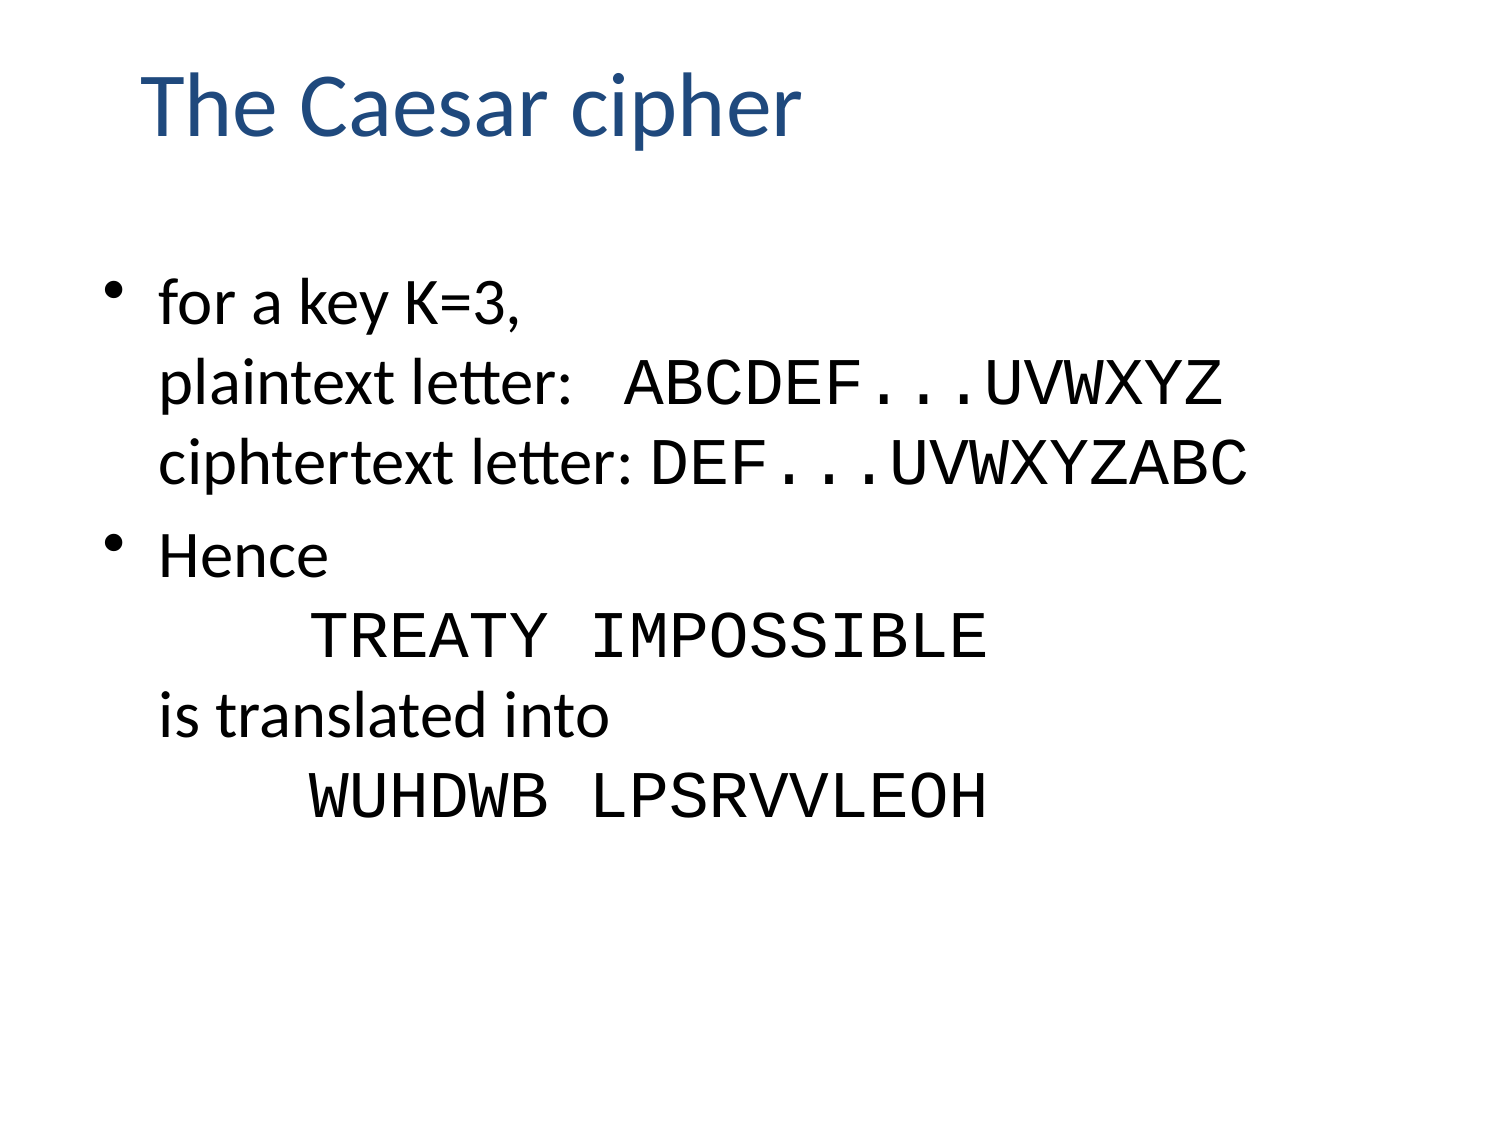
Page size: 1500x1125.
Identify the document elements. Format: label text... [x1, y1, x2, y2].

text_box The Caesar cipher [124, 24, 1370, 163]
text_box for a key K=3, plaintext letter: ABCDEF...UVWXYZ ciphtertext letter: DEF...UVWXYZABC Hence TREATY IMPOSSIBLE is translated into WUHDWB LPSRVVLEOH [87, 249, 1413, 1000]
